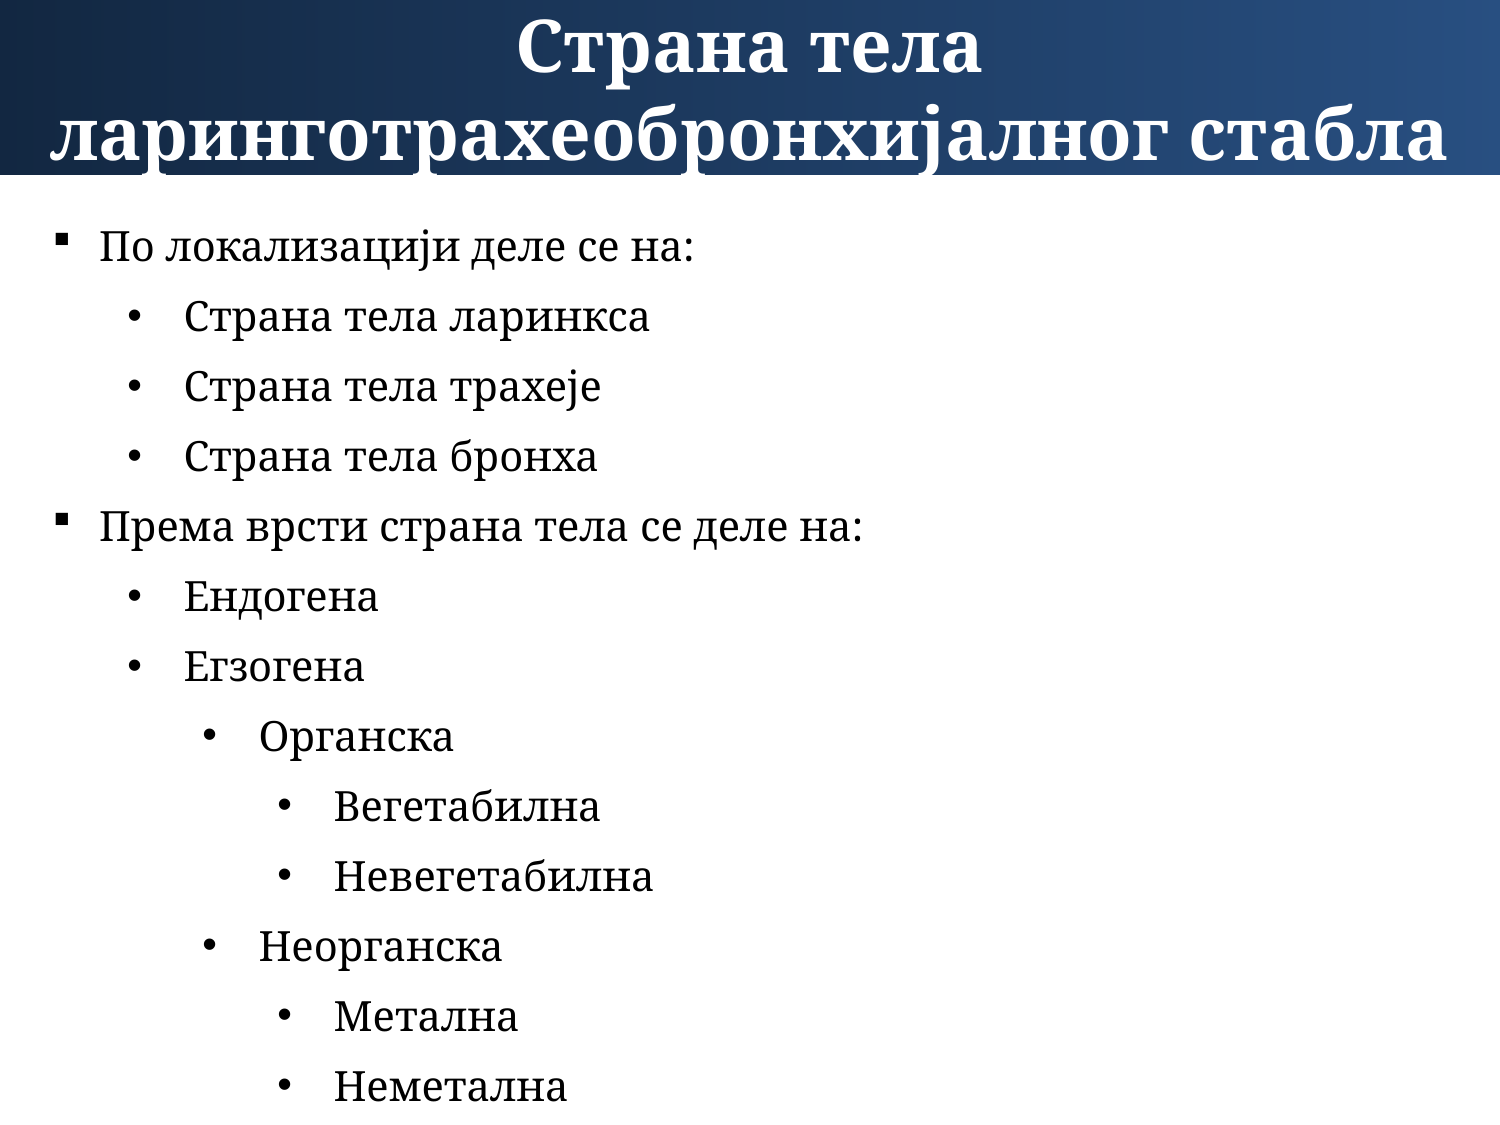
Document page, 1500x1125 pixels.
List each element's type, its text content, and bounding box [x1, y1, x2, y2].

text_box Страна тела ларинготрахеобронхијалног стабла [0, 0, 1500, 176]
text_box По локализацији деле се на: Страна тела ларинкса Страна тела трахеје Страна тела бронха Према врсти страна тела се деле на: Ендогена Егзогена Органска Вегетабилна Невегетабилна Неорганска Метална Неметална [37, 212, 1488, 1117]
